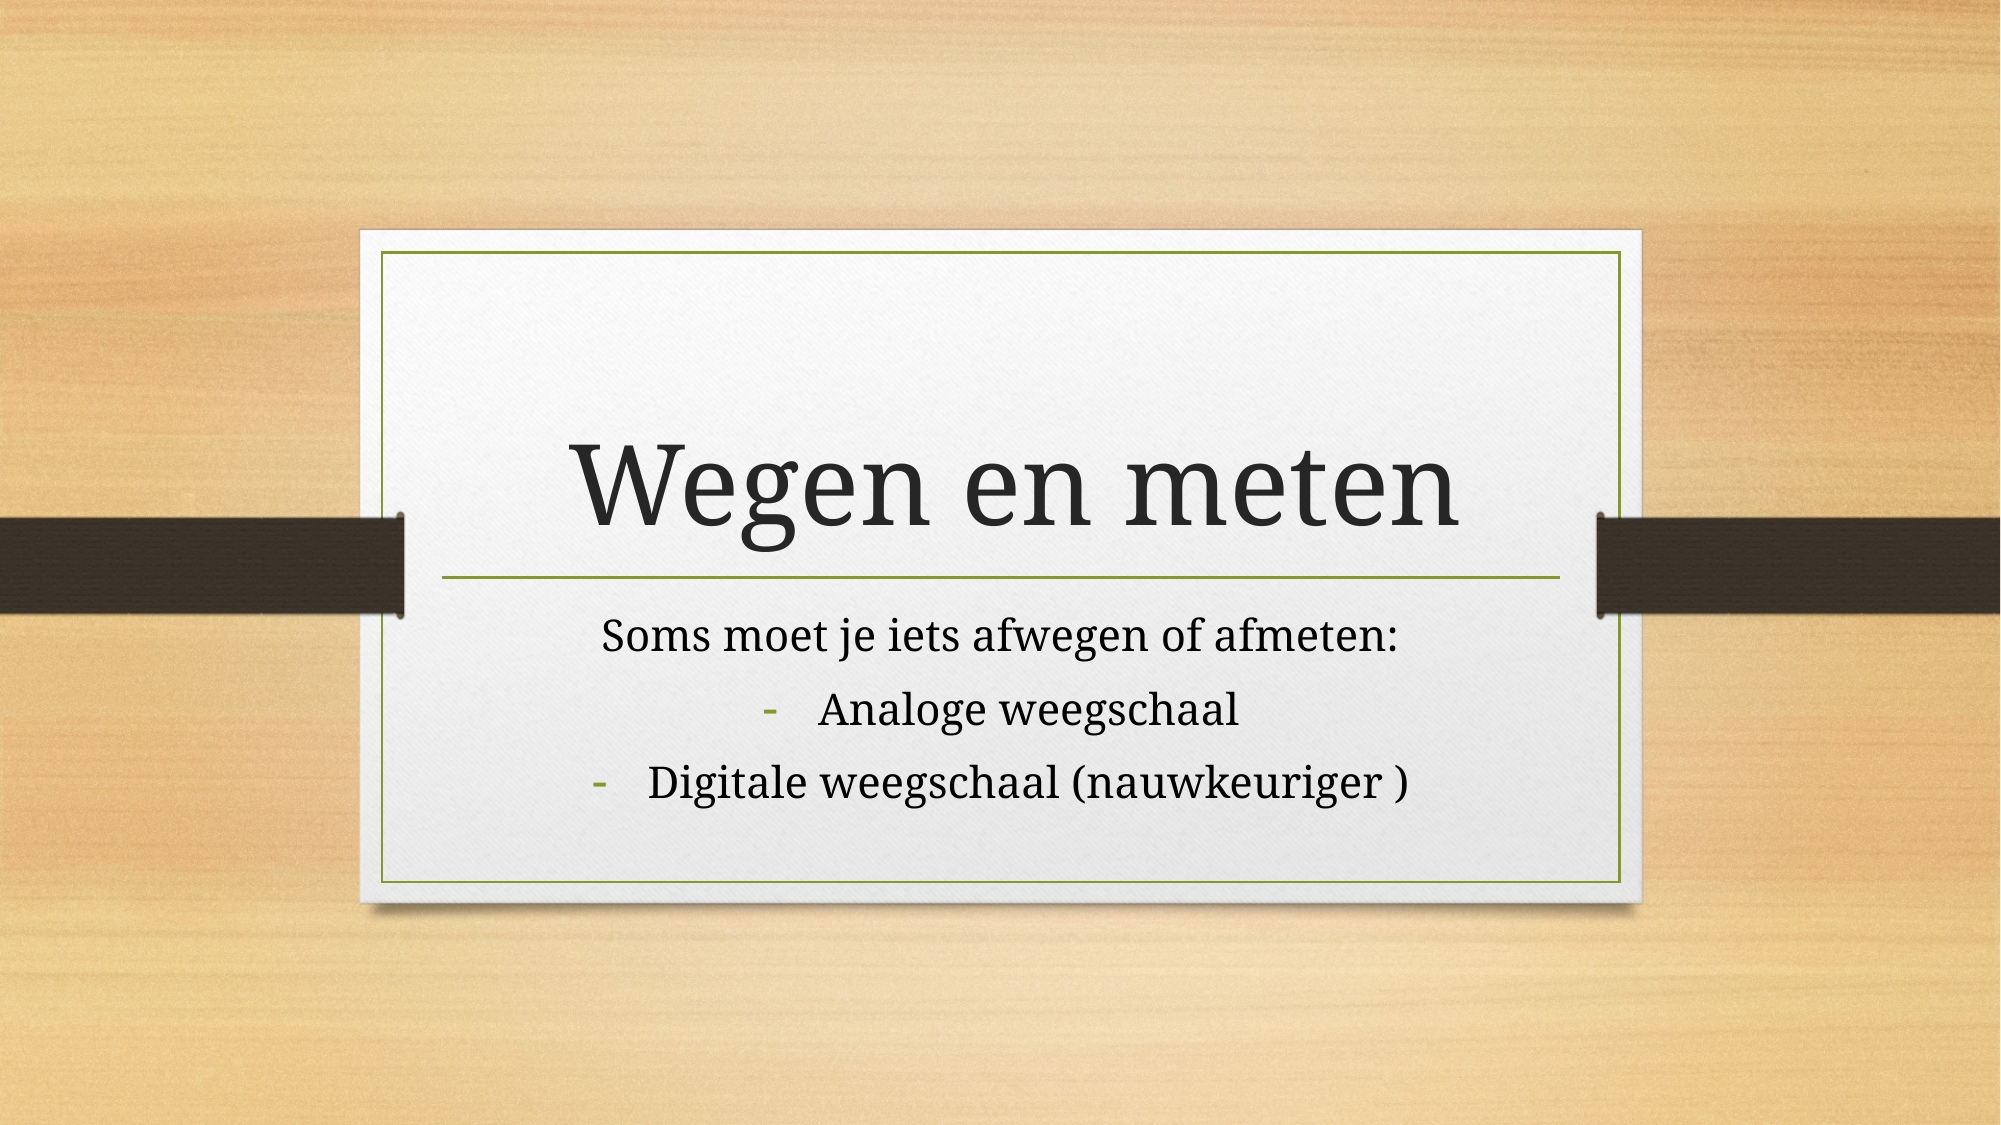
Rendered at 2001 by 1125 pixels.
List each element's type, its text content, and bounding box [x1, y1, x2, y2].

picture [0, 0, 2001, 1125]
subtitle Soms moet je iets afwegen of afmeten: Analoge weegschaal Digitale weegschaal (nauwkeuriger ) [441, 600, 1560, 817]
title Wegen en meten [441, 306, 1560, 556]
